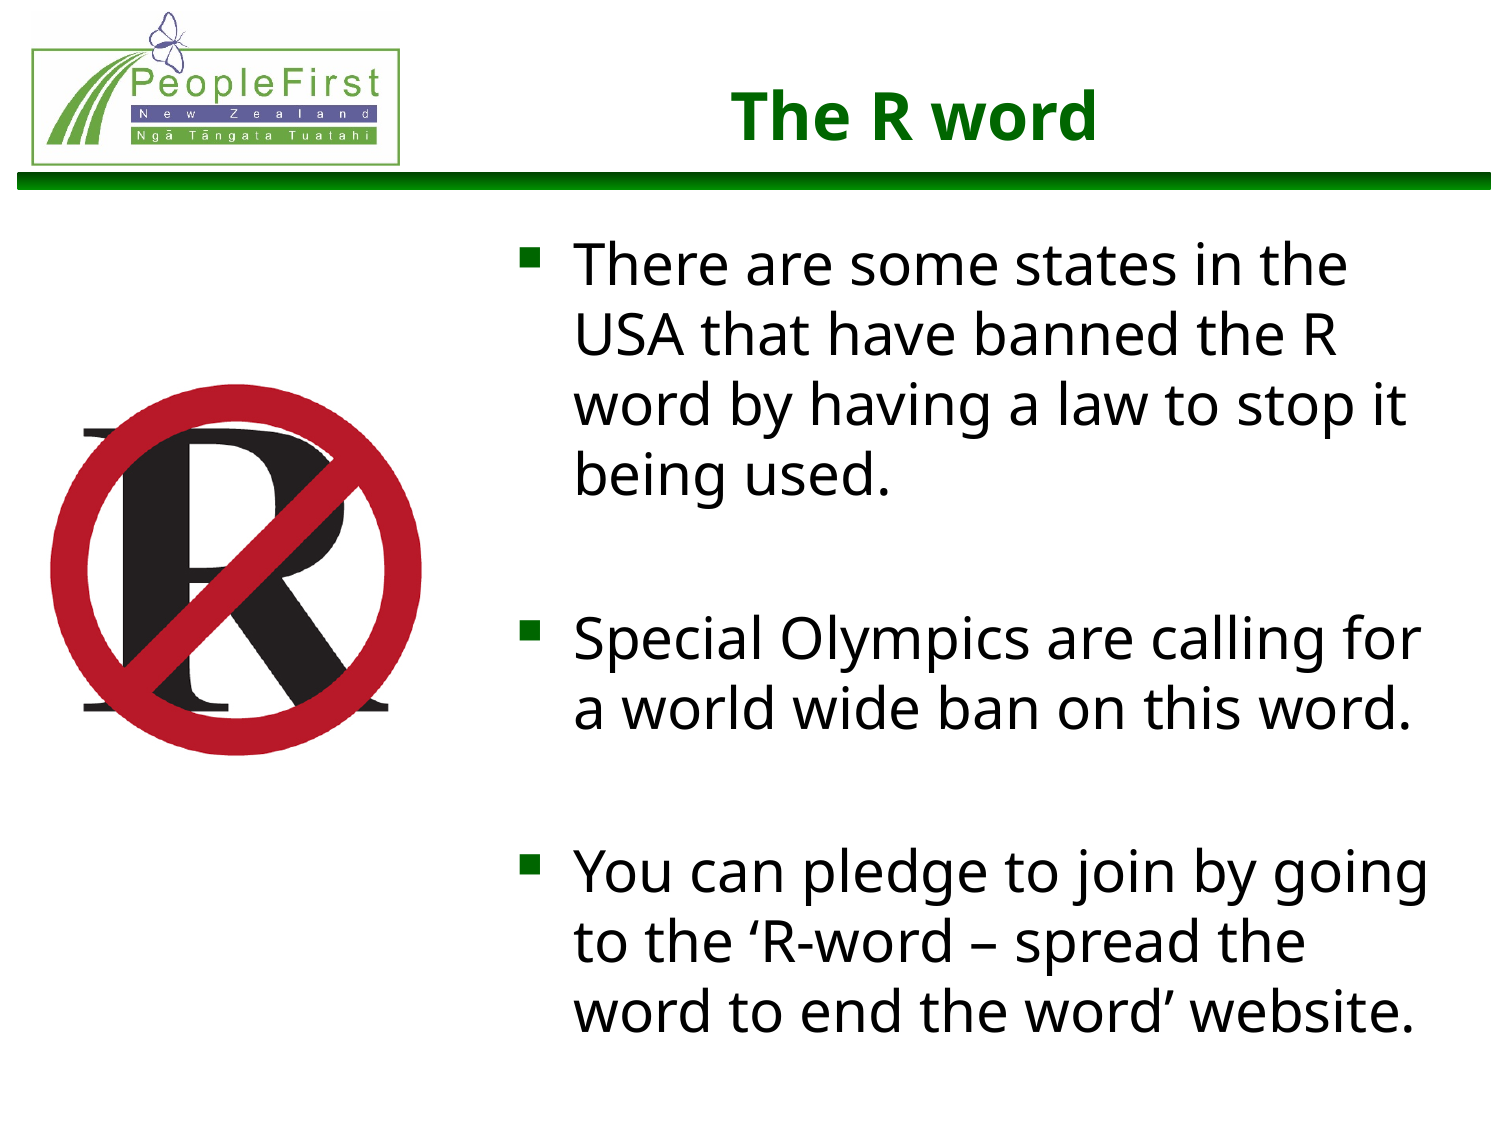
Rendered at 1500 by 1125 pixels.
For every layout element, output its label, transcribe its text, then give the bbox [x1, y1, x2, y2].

text_box [25, 0, 807, 407]
title The R word [807, 66, 1412, 145]
list There are some states in the USA that have banned the R word by having a law to stop it being used. Special Olympics are calling for a world wide ban on this word. You can pledge to join by going to the ‘R-word – spread the word to end the word’ website. [501, 220, 1469, 1006]
picture [39, 373, 432, 766]
